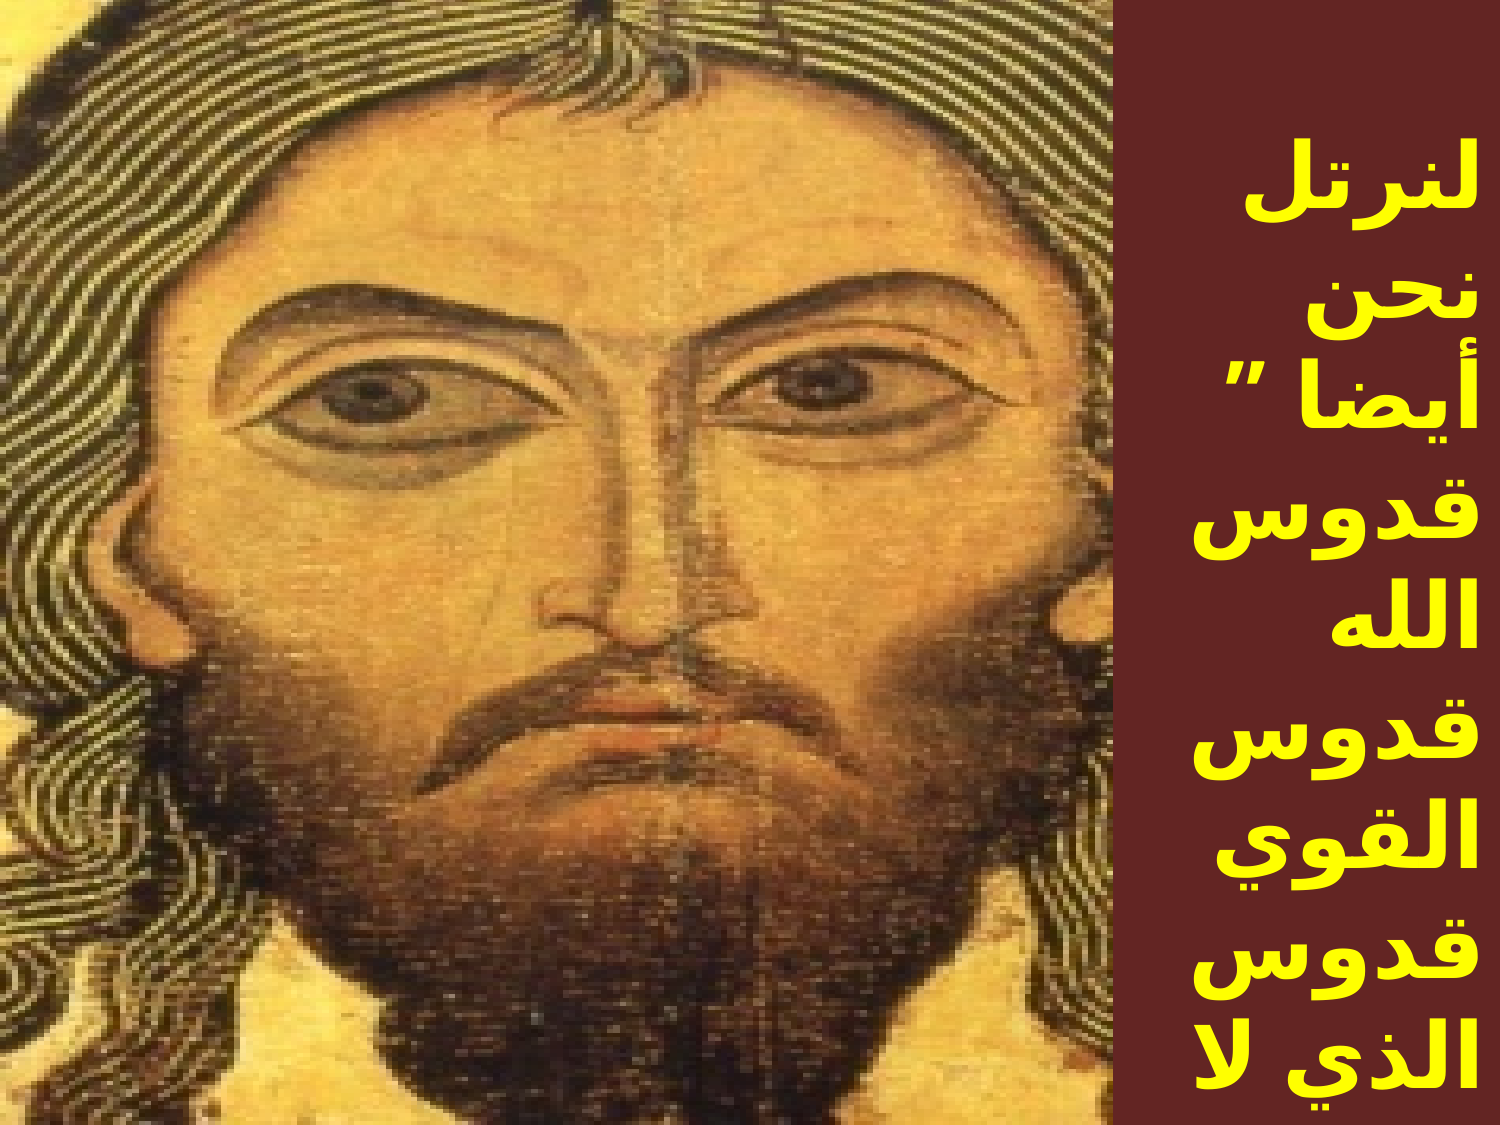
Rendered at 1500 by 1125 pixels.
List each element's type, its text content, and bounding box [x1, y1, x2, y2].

picture [0, 0, 1114, 1125]
text_box لنرتل نحن أيضا ” قدوس الله قدوس القوي قدوس الذي لا يموت أرحمنا [1114, 0, 1500, 1125]
